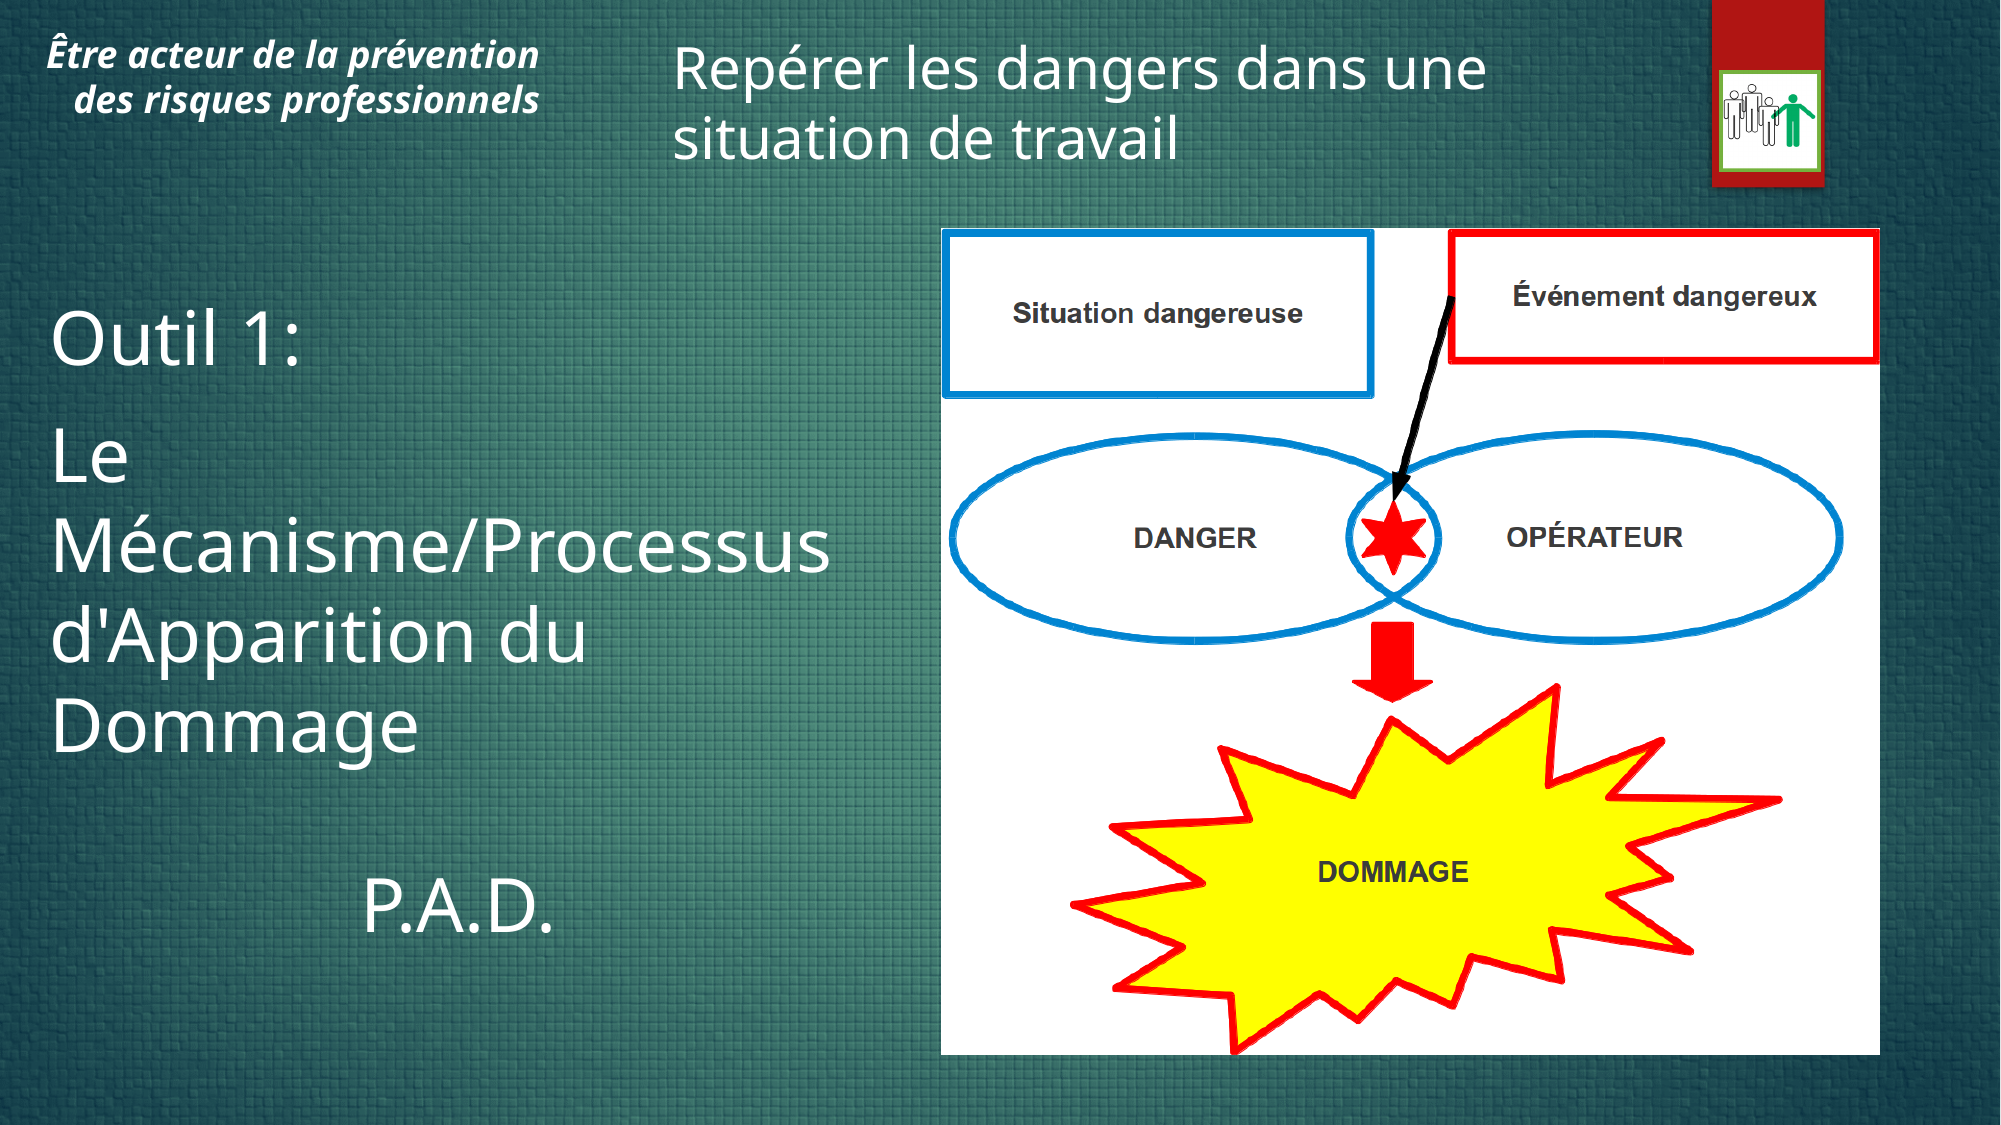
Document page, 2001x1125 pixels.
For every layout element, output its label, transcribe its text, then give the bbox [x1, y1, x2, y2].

text_box Outil 1: Le Mécanisme/Processus d'Apparition du Dommage P.A.D. [34, 283, 883, 955]
picture [941, 228, 1880, 1055]
text_box Repérer les dangers dans une situation de travail [657, 23, 1521, 179]
text_box Être acteur de la prévention des risques professionnels [9, 23, 556, 128]
picture [1718, 70, 1821, 172]
